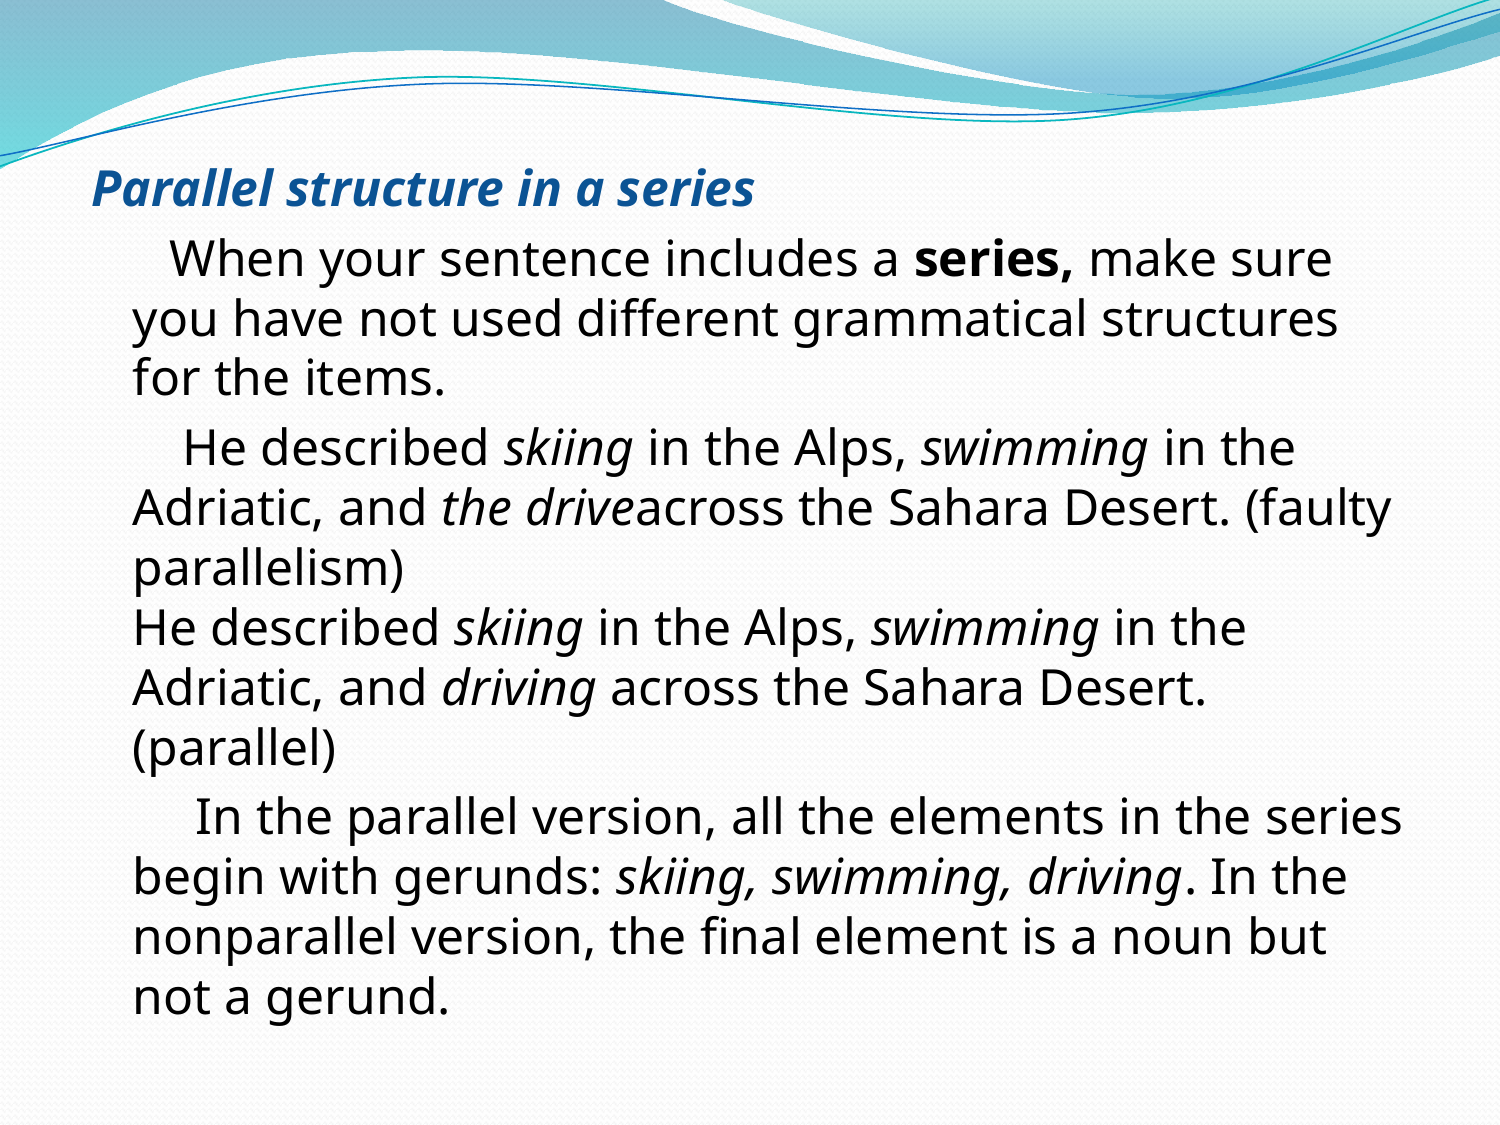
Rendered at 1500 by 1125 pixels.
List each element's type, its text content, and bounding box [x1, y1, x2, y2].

list Parallel structure in a series When your sentence includes a series, make sure you have not used different grammatical structures for the items. He described skiing in the Alps, swimming in the Adriatic, and the driveacross the Sahara Desert. (faulty parallelism) He described skiing in the Alps, swimming in the Adriatic, and driving across the Sahara Desert. (parallel) In the parallel version, all the elements in the series begin with gerunds: skiing, swimming, driving. In the nonparallel version, the final element is a noun but not a gerund. [76, 149, 1427, 1035]
